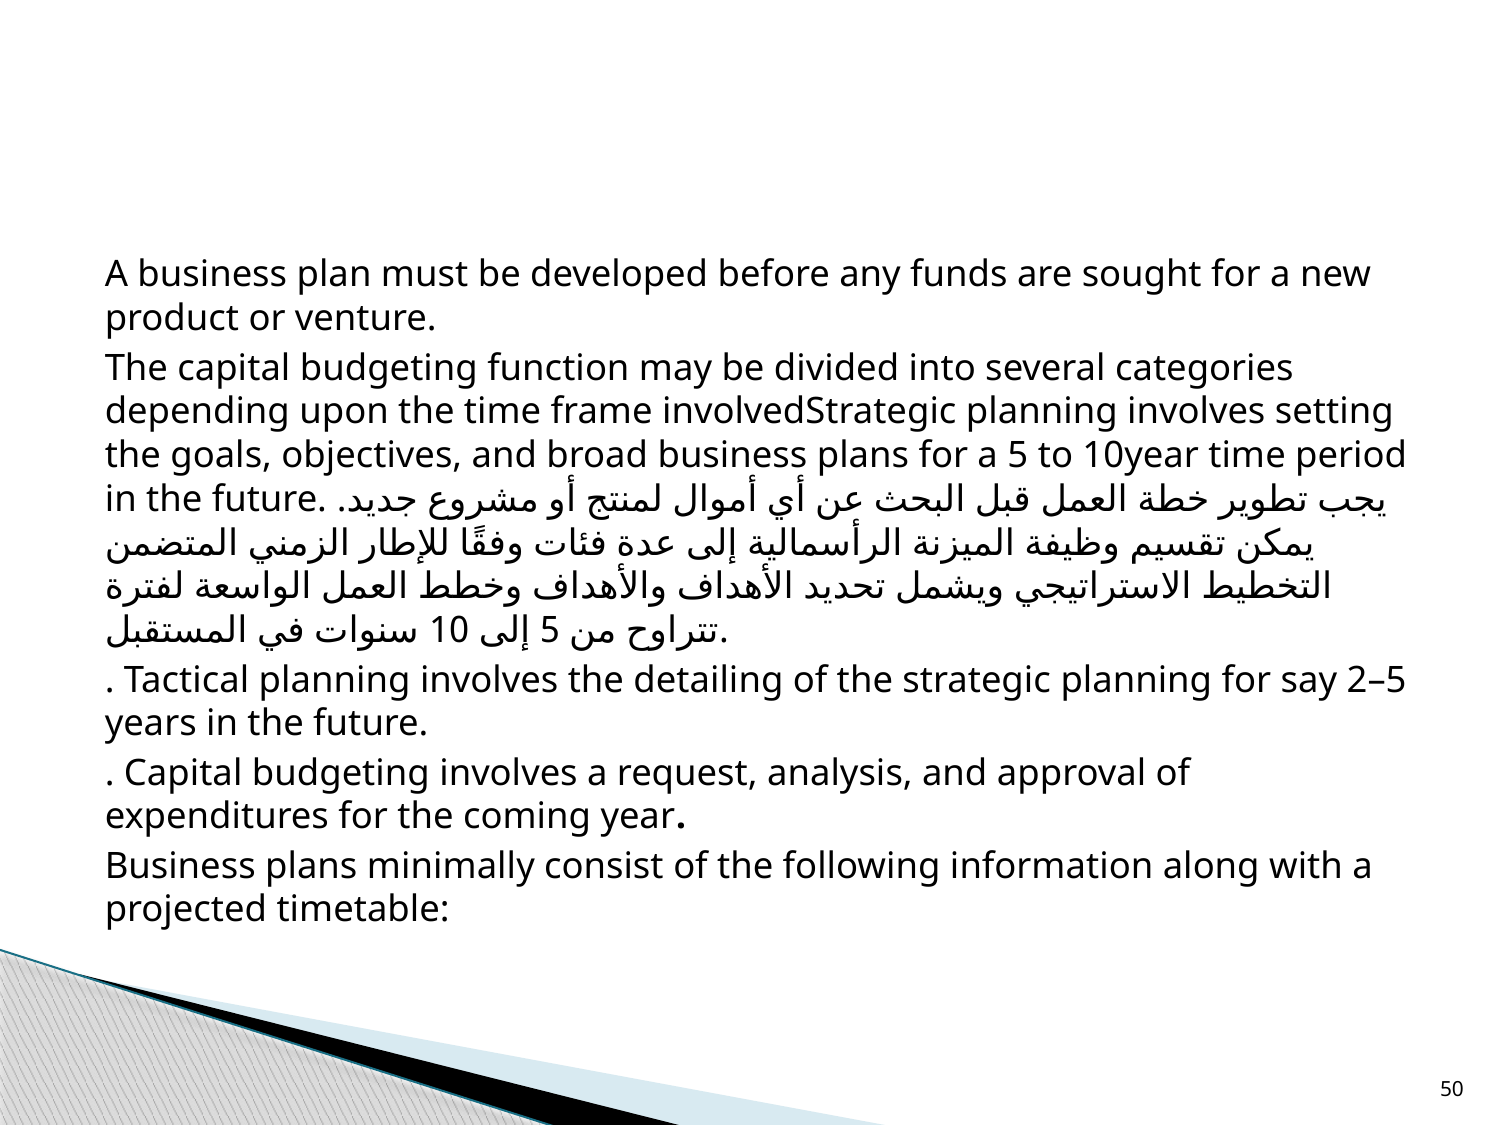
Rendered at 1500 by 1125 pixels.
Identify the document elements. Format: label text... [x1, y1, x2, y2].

slide_number 50 [1418, 1051, 1479, 1112]
list A business plan must be developed before any funds are sought for a new product or venture. The capital budgeting function may be divided into several categories depending upon the time frame involvedStrategic planning involves setting the goals, objectives, and broad business plans for a 5 to 10year time period in the future. يجب تطوير خطة العمل قبل البحث عن أي أموال لمنتج أو مشروع جديد. يمكن تقسيم وظيفة الميزنة الرأسمالية إلى عدة فئات وفقًا للإطار الزمني المتضمن التخطيط الاستراتيجي ويشمل تحديد الأهداف والأهداف وخطط العمل الواسعة لفترة تتراوح من 5 إلى 10 سنوات في المستقبل. . Tactical planning involves the detailing of the strategic planning for say 2–5 years in the future. . Capital budgeting involves a request, analysis, and approval of expenditures for the coming year. Business plans minimally consist of the following information along with a projected timetable: [75, 243, 1425, 986]
